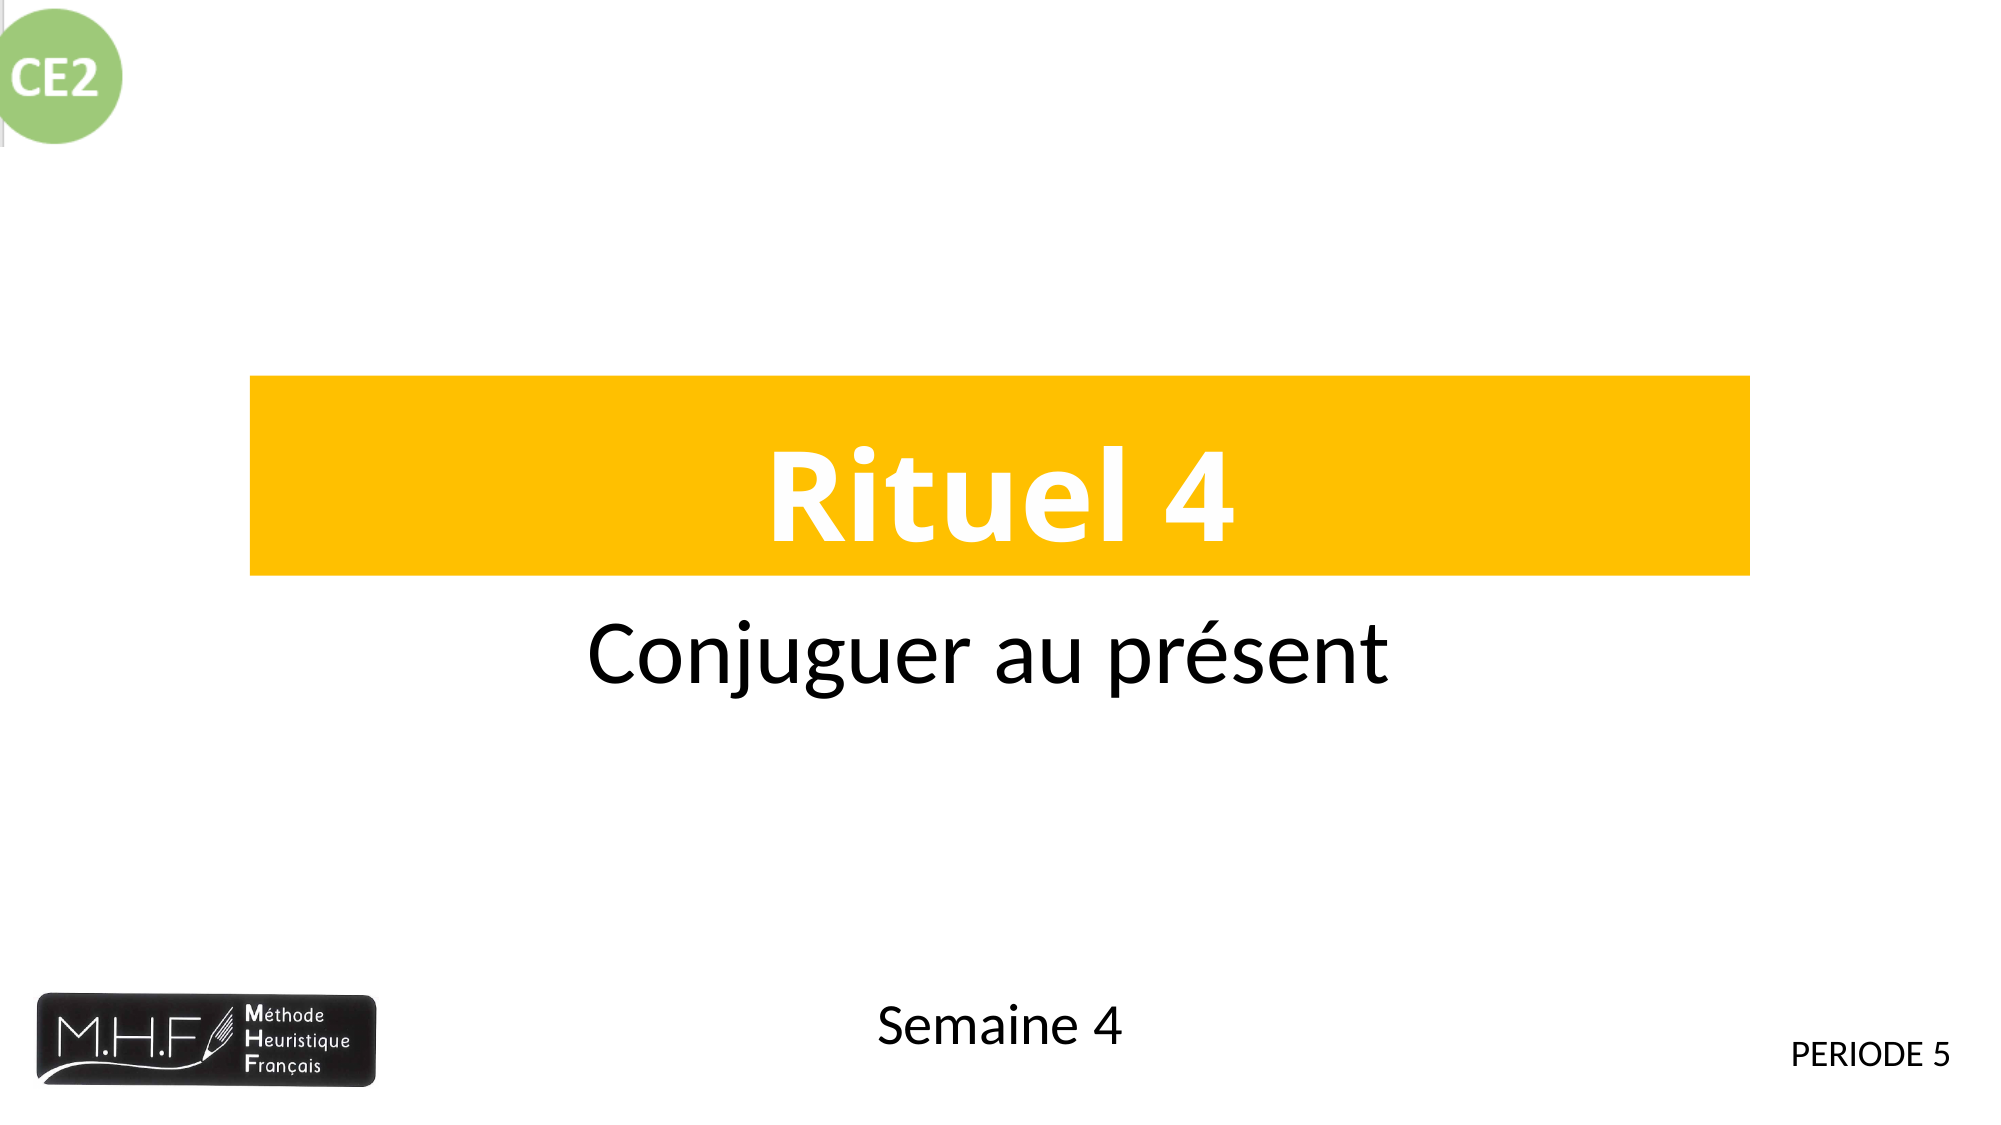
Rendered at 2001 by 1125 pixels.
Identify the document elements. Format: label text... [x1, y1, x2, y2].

picture [0, 0, 131, 147]
title Rituel 4 [249, 375, 1750, 576]
picture [33, 990, 379, 1089]
subtitle Conjuguer au présent [249, 597, 1750, 869]
text_box Semaine 4 [249, 987, 1750, 1118]
text_box PERIODE 5 [1750, 1021, 1967, 1082]
